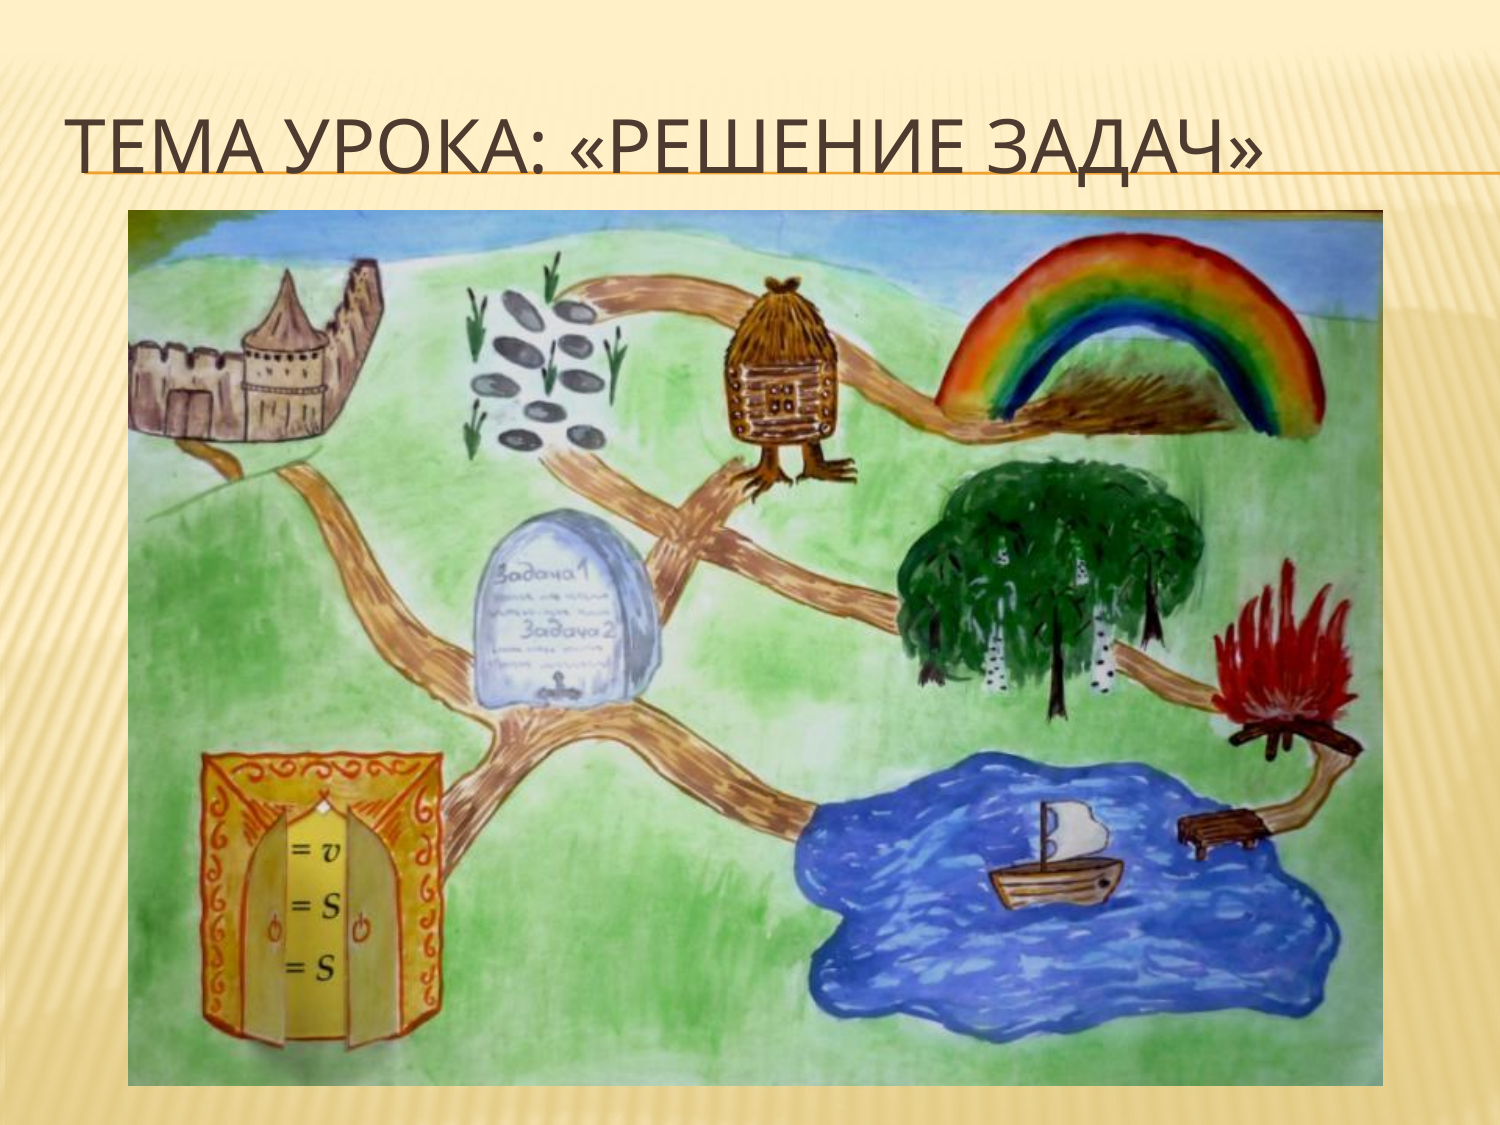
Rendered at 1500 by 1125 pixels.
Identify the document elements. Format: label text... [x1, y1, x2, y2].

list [128, 210, 1384, 1086]
title Тема урока: «решение задач» [50, 75, 1475, 213]
